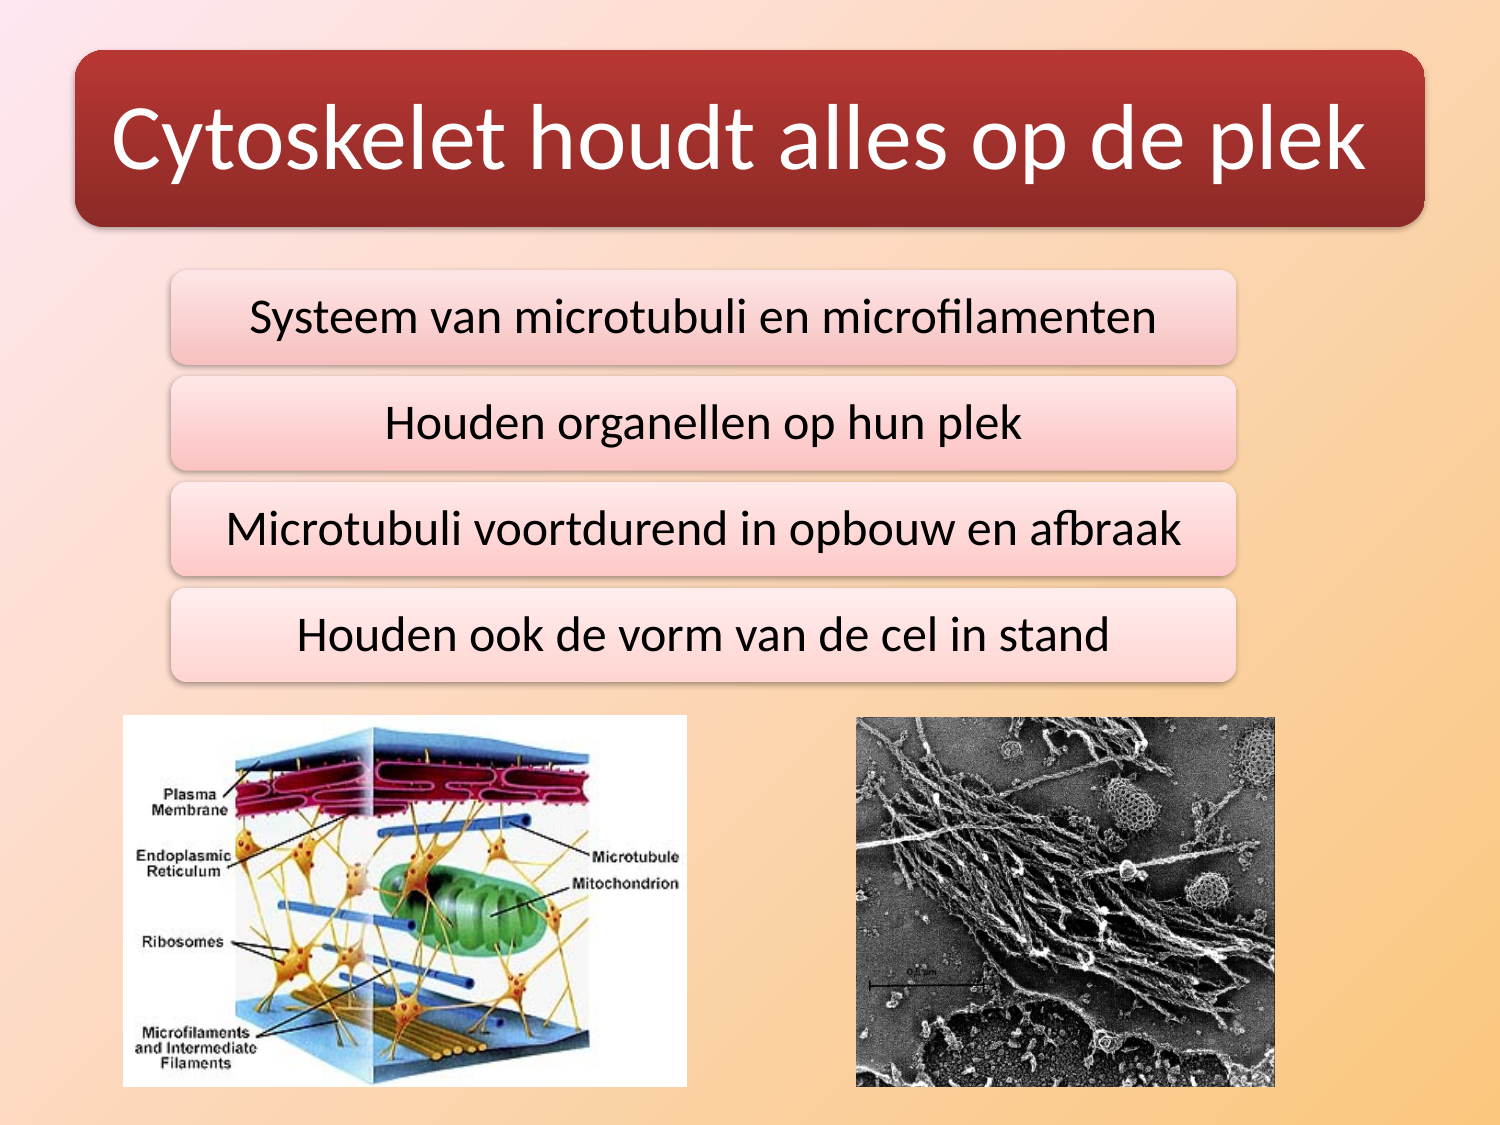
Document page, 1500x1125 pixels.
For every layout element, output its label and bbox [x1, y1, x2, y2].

picture [855, 717, 1275, 1087]
list [170, 266, 1237, 686]
picture [123, 715, 687, 1087]
text_box [74, 44, 1426, 233]
